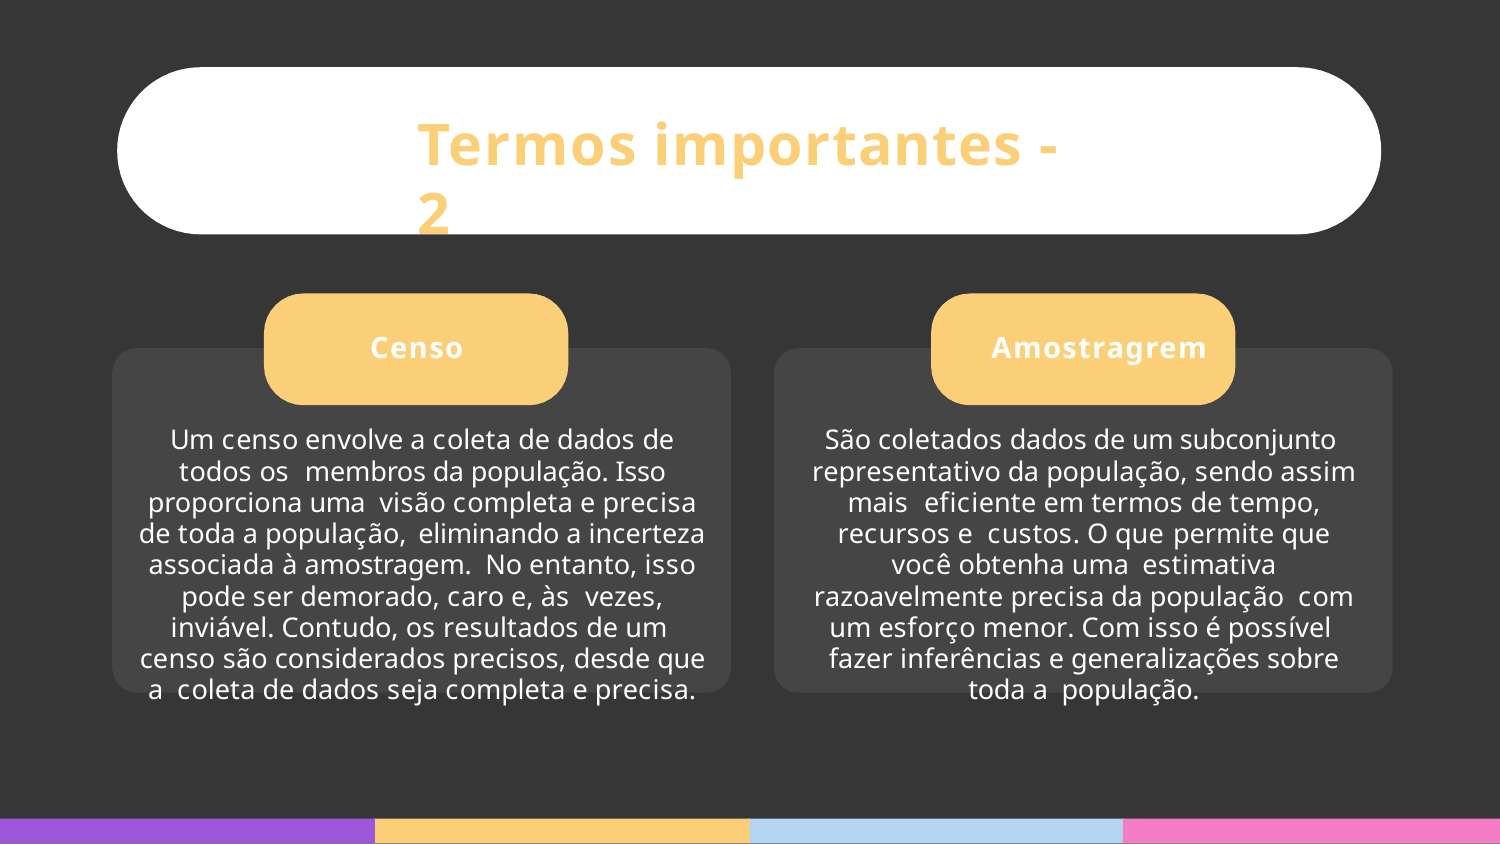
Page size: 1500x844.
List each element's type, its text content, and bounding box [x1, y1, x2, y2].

text_box [117, 67, 1382, 235]
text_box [111, 295, 732, 694]
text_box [773, 295, 1393, 694]
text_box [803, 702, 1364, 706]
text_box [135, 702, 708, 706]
title Termos importantes - 2 [415, 105, 1070, 250]
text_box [0, 818, 1500, 844]
text_box [0, 0, 1500, 817]
